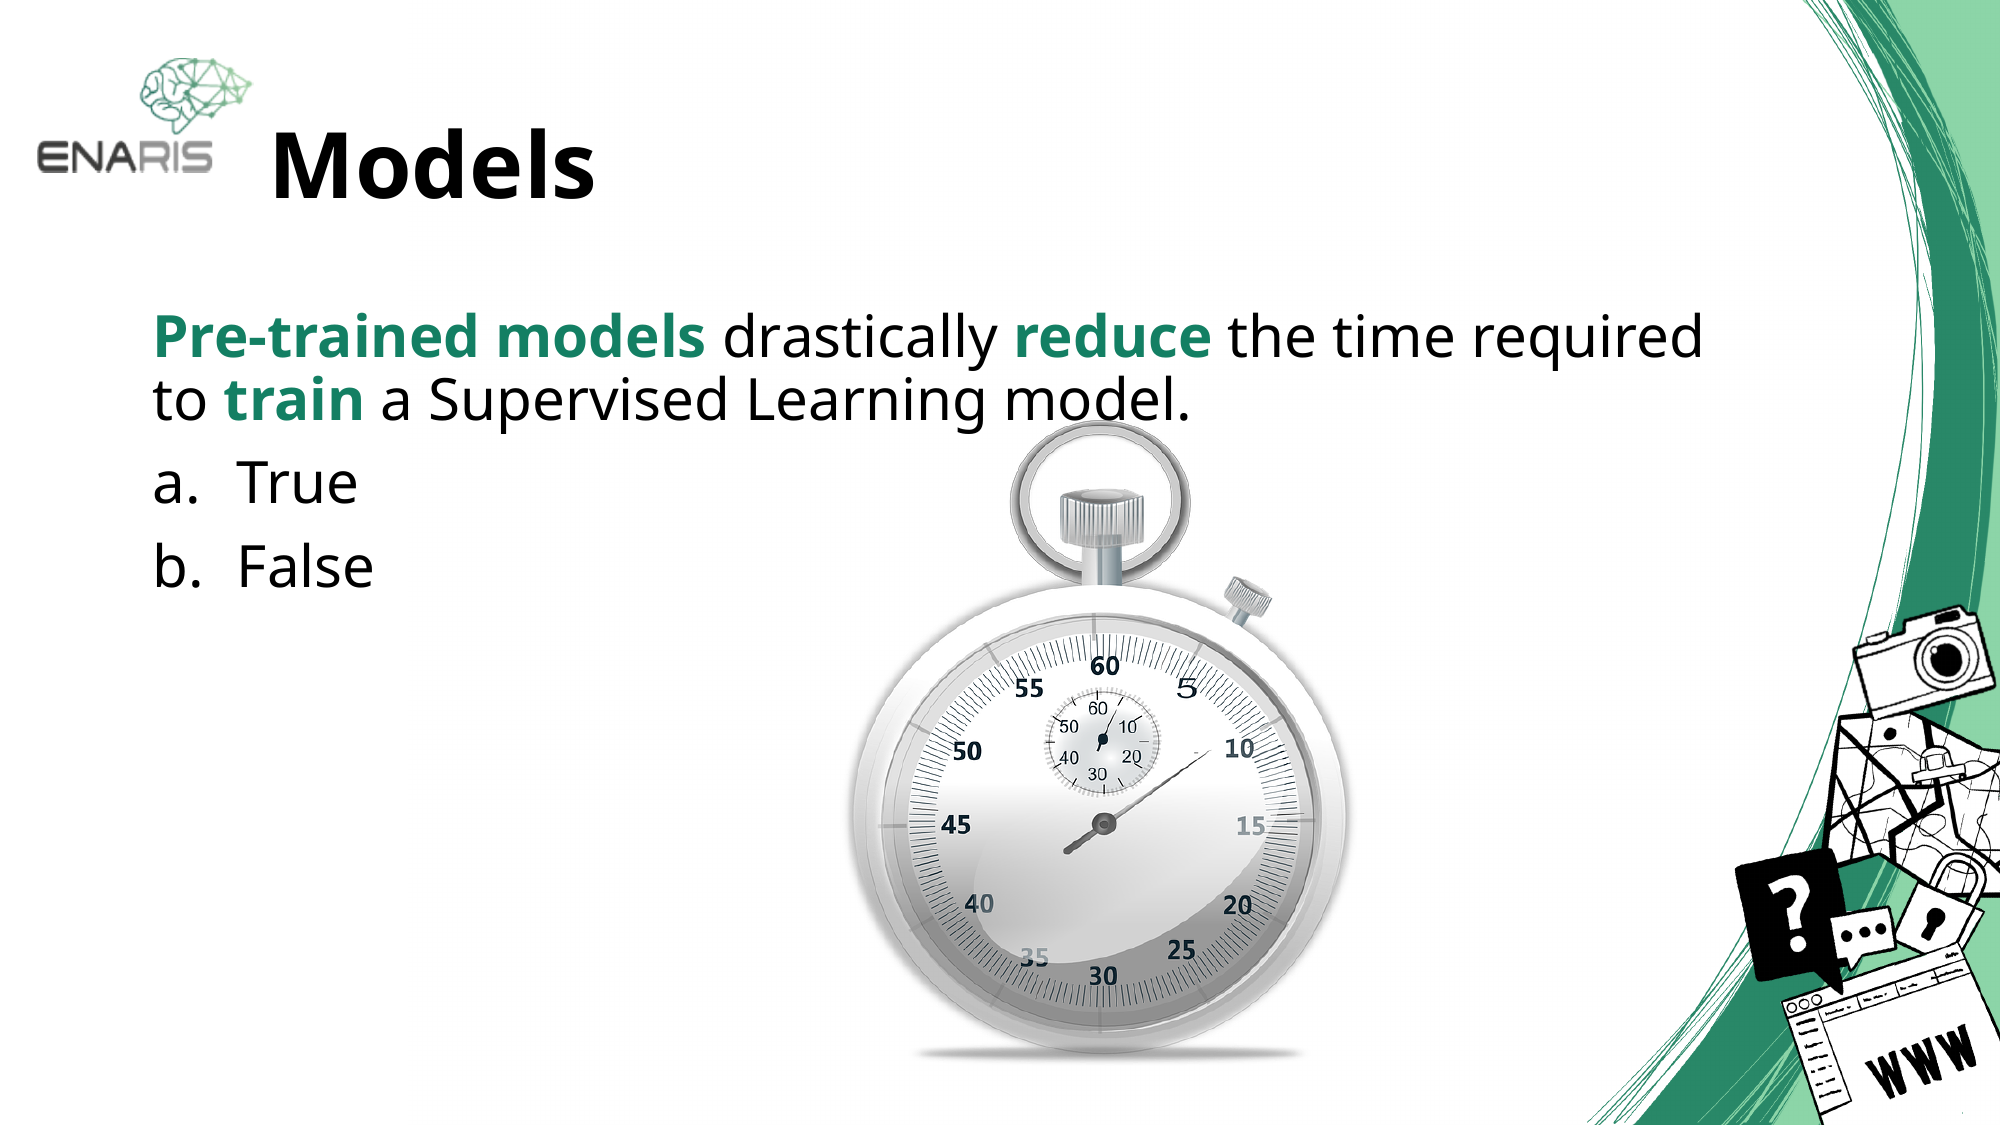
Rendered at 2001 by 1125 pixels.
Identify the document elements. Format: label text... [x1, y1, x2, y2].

title Models [253, 59, 1863, 278]
list Pre-trained models drastically reduce the time required to train a Supervised Learning model. True False [137, 299, 1728, 1014]
picture [408, 0, 2000, 1125]
picture [37, 58, 254, 173]
